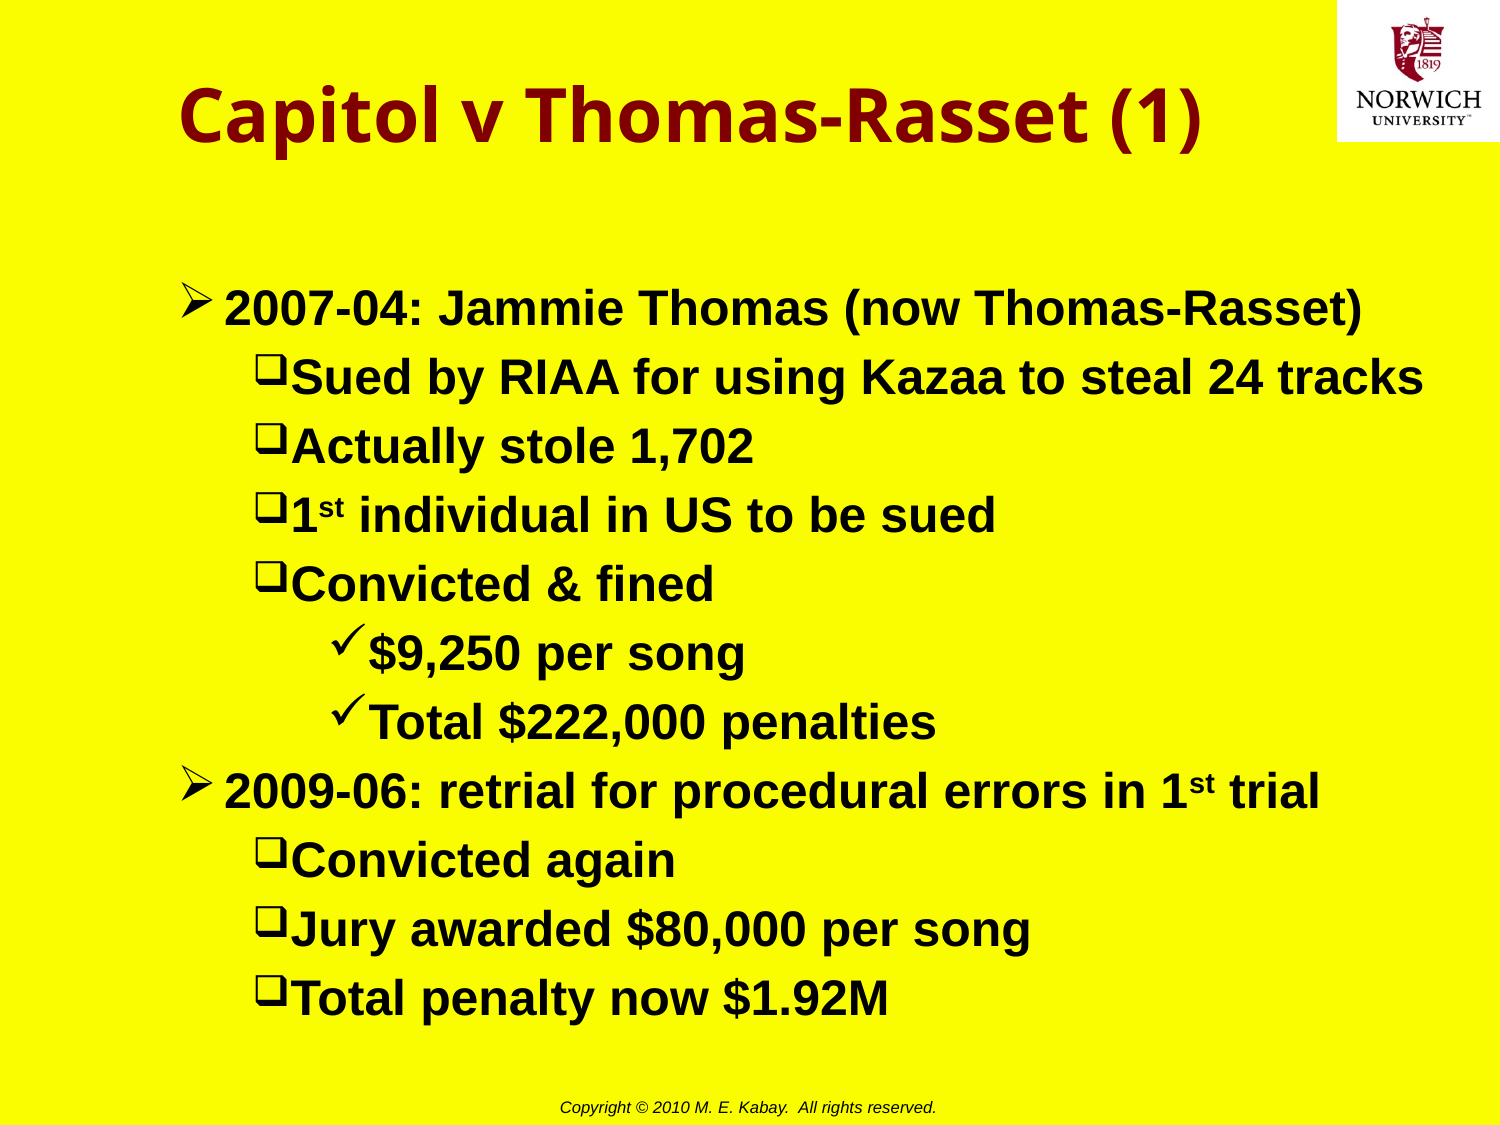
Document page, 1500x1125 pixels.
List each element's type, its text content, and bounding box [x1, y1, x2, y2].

list 2007-04: Jammie Thomas (now Thomas-Rasset) Sued by RIAA for using Kazaa to steal 24 tracks Actually stole 1,702 1st individual in US to be sued Convicted & fined $9,250 per song Total $222,000 penalties 2009-06: retrial for procedural errors in 1st trial Convicted again Jury awarded $80,000 per song Total penalty now $1.92M [161, 274, 1451, 1063]
picture [1337, 0, 1500, 142]
title Capitol v Thomas-Rasset (1) [161, 24, 1339, 213]
